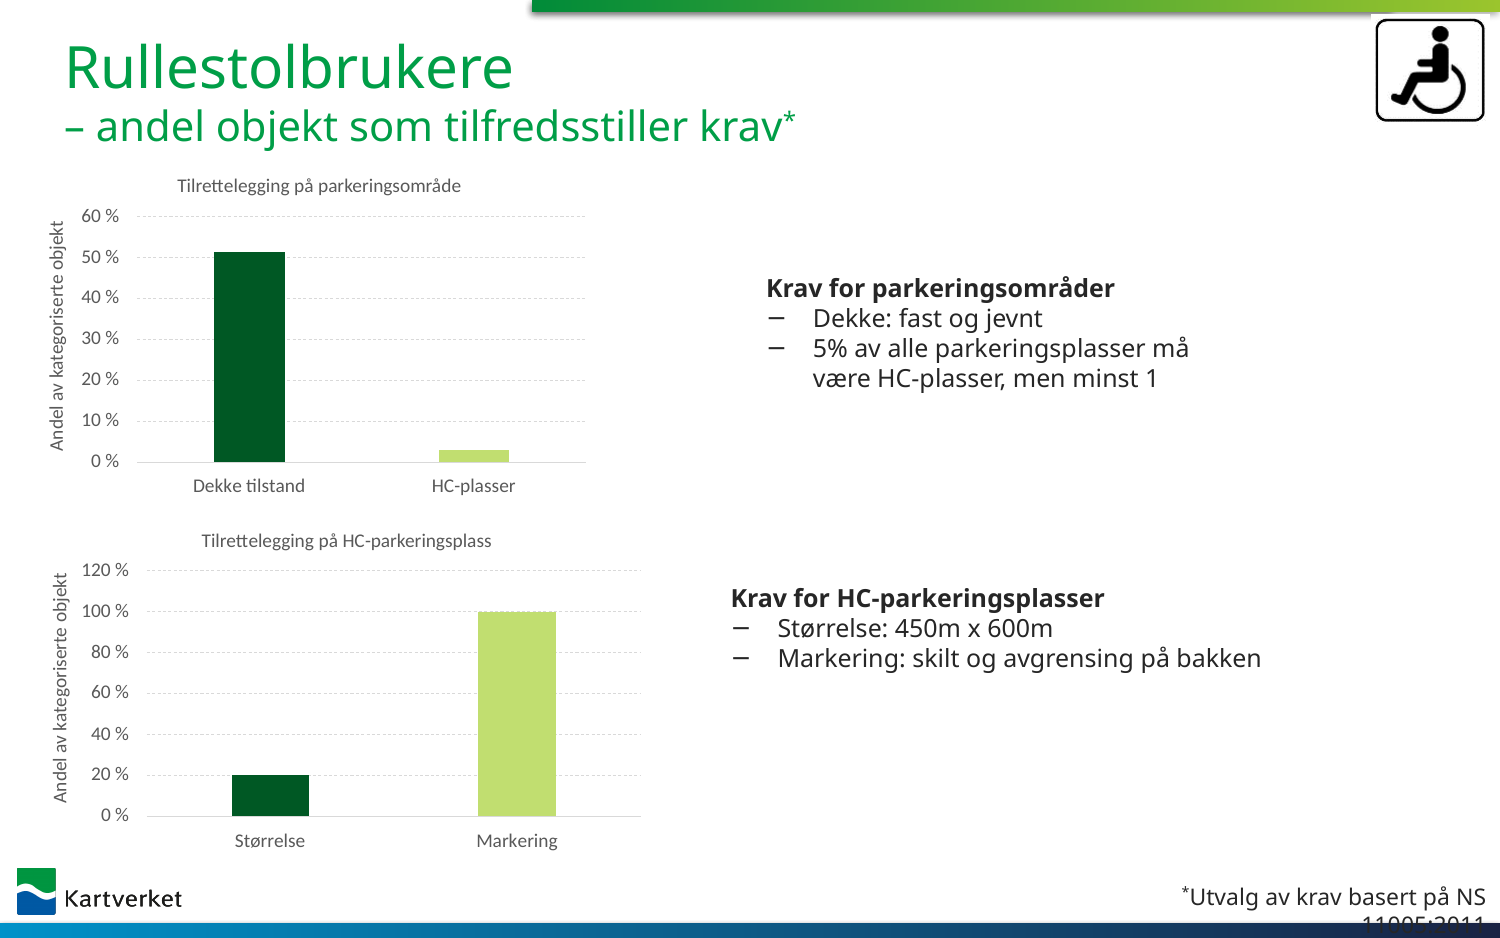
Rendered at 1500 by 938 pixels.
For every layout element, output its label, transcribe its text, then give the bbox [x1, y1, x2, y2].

picture [41, 166, 598, 505]
text_box Krav for parkeringsområder Dekke: fast og jevnt 5% av alle parkeringsplasser må være HC-plasser, men minst 1 [751, 264, 1232, 400]
text_box *Utvalg av krav basert på NS 11005:2011 [1068, 873, 1500, 938]
text_box Krav for HC-parkeringsplasser Størrelse: 450m x 600m Markering: skilt og avgrensing på bakken [715, 574, 1278, 680]
picture [1371, 13, 1491, 127]
text_box Rullestolbrukere – andel objekt som tilfredsstiller krav* [49, 23, 1431, 158]
picture [41, 520, 652, 859]
